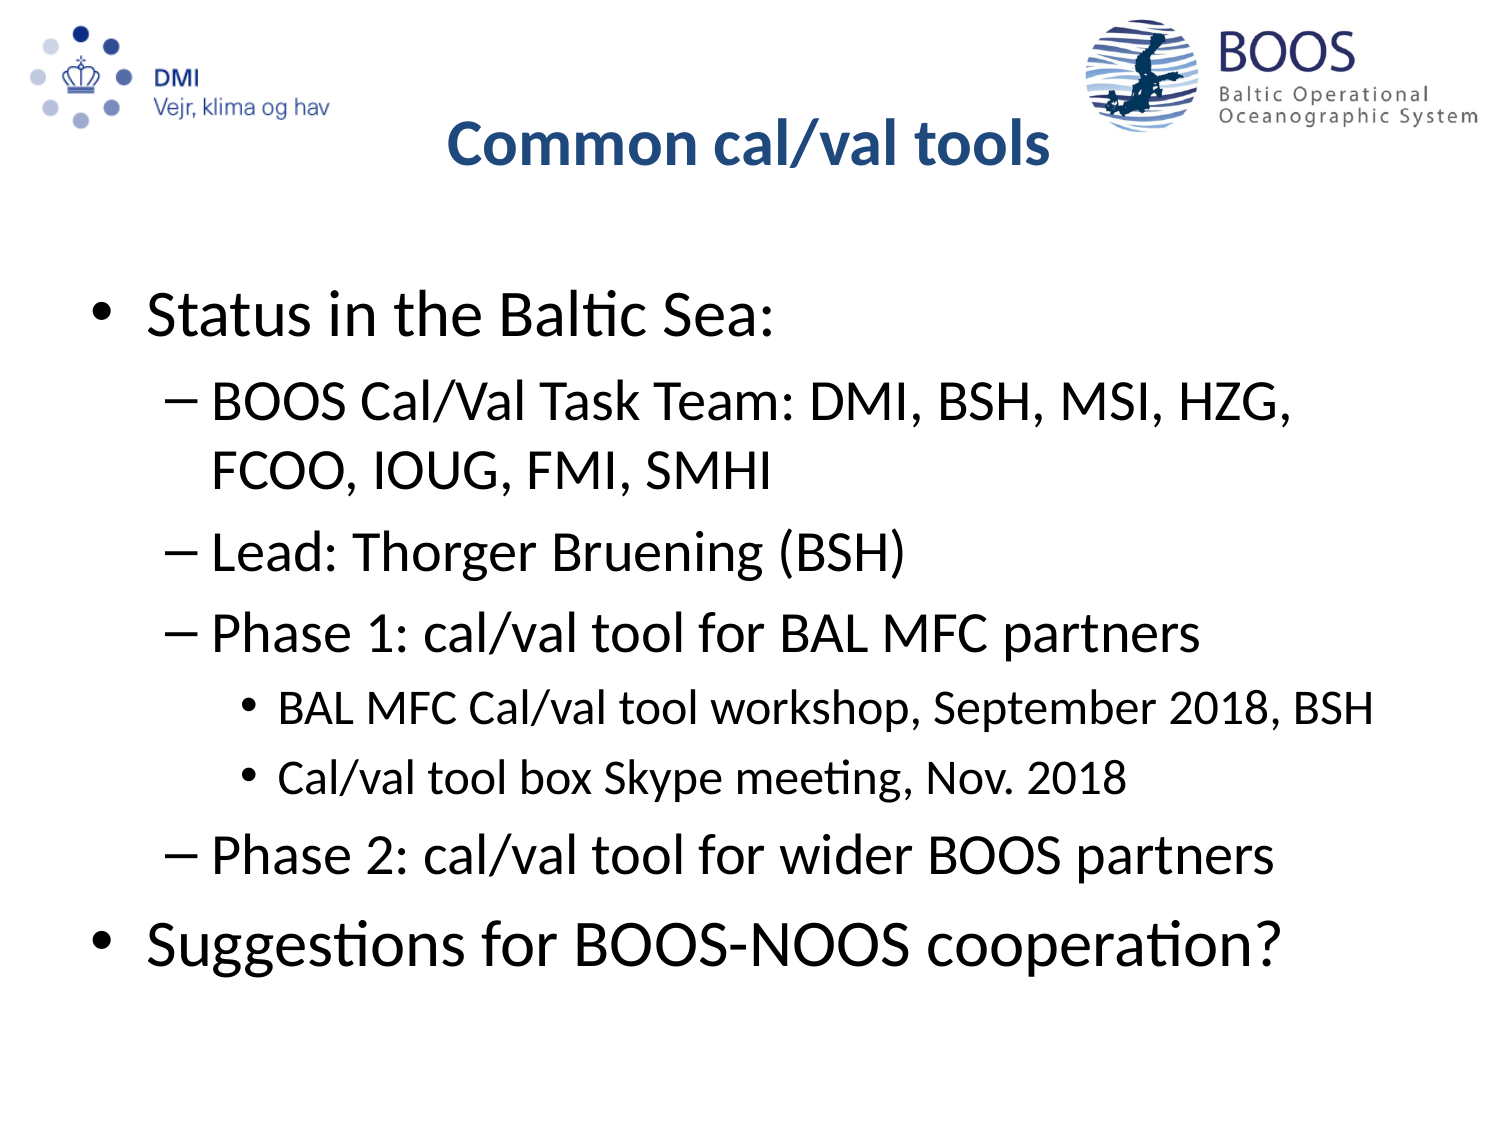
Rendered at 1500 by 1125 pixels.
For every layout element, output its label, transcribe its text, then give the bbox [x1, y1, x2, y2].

title Common cal/val tools [75, 45, 1425, 233]
list Status in the Baltic Sea: BOOS Cal/Val Task Team: DMI, BSH, MSI, HZG, FCOO, IOUG, FMI, SMHI Lead: Thorger Bruening (BSH) Phase 1: cal/val tool for BAL MFC partners BAL MFC Cal/val tool workshop, September 2018, BSH Cal/val tool box Skype meeting, Nov. 2018 Phase 2: cal/val tool for wider BOOS partners Suggestions for BOOS-NOOS cooperation? [75, 262, 1425, 1005]
picture [1085, 2, 1488, 163]
picture [21, 4, 337, 138]
